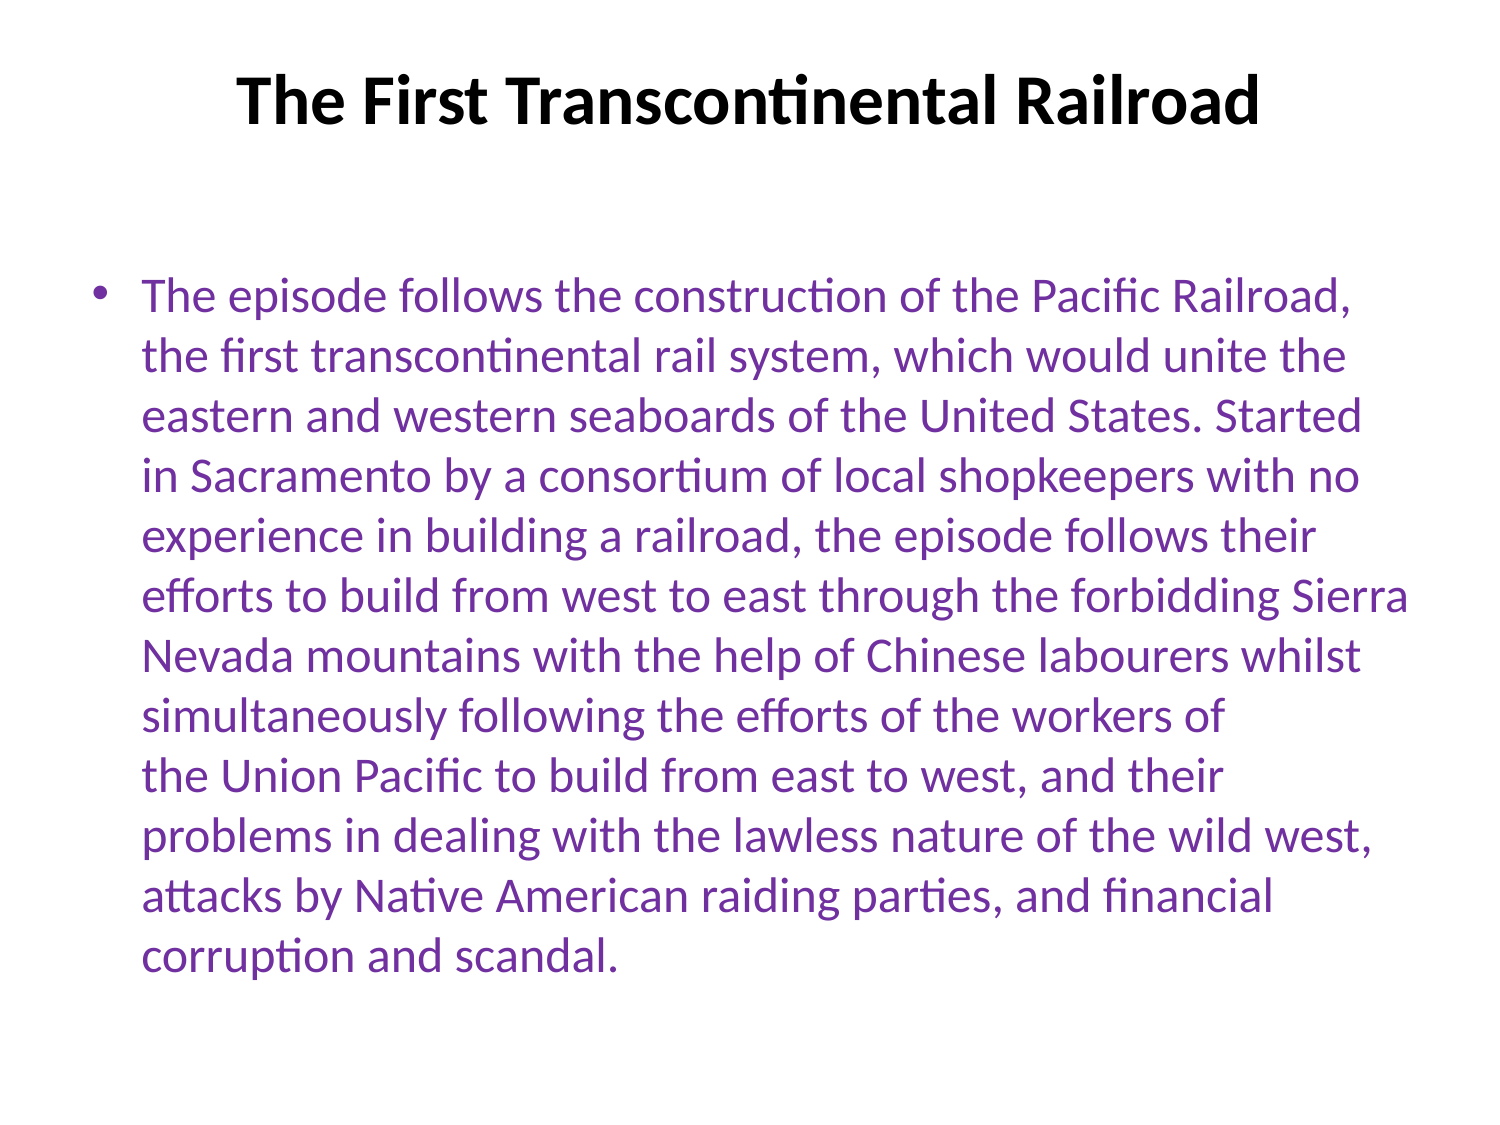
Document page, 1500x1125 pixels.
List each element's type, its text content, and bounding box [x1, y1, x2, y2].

list The episode follows the construction of the Pacific Railroad, the first transcontinental rail system, which would unite the eastern and western seaboards of the United States. Started in Sacramento by a consortium of local shopkeepers with no experience in building a railroad, the episode follows their efforts to build from west to east through the forbidding Sierra Nevada mountains with the help of Chinese labourers whilst simultaneously following the efforts of the workers of the Union Pacific to build from east to west, and their problems in dealing with the lawless nature of the wild west, attacks by Native American raiding parties, and financial corruption and scandal. [76, 255, 1427, 998]
title The First Transcontinental Railroad [75, 45, 1425, 233]
